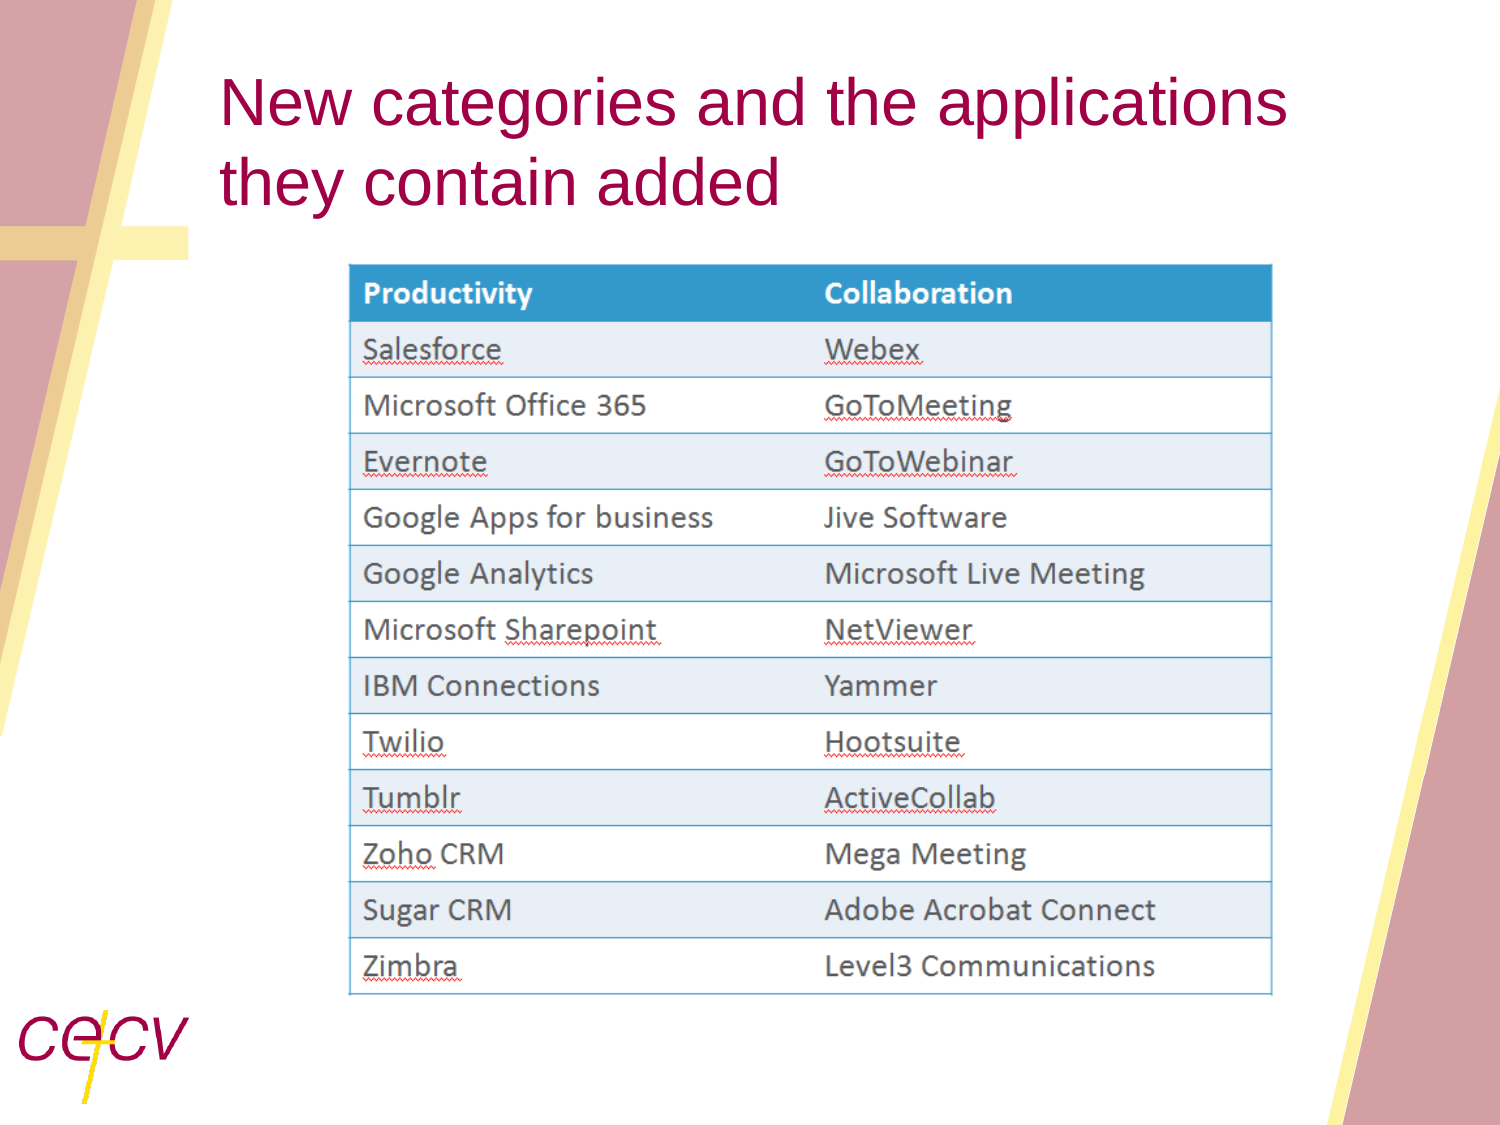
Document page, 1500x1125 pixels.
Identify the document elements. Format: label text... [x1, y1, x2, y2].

picture [19, 1010, 189, 1104]
picture [1326, 293, 1500, 1125]
picture [0, 0, 189, 825]
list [342, 262, 1287, 1006]
title New categories and the applications they contain added [204, 45, 1425, 233]
